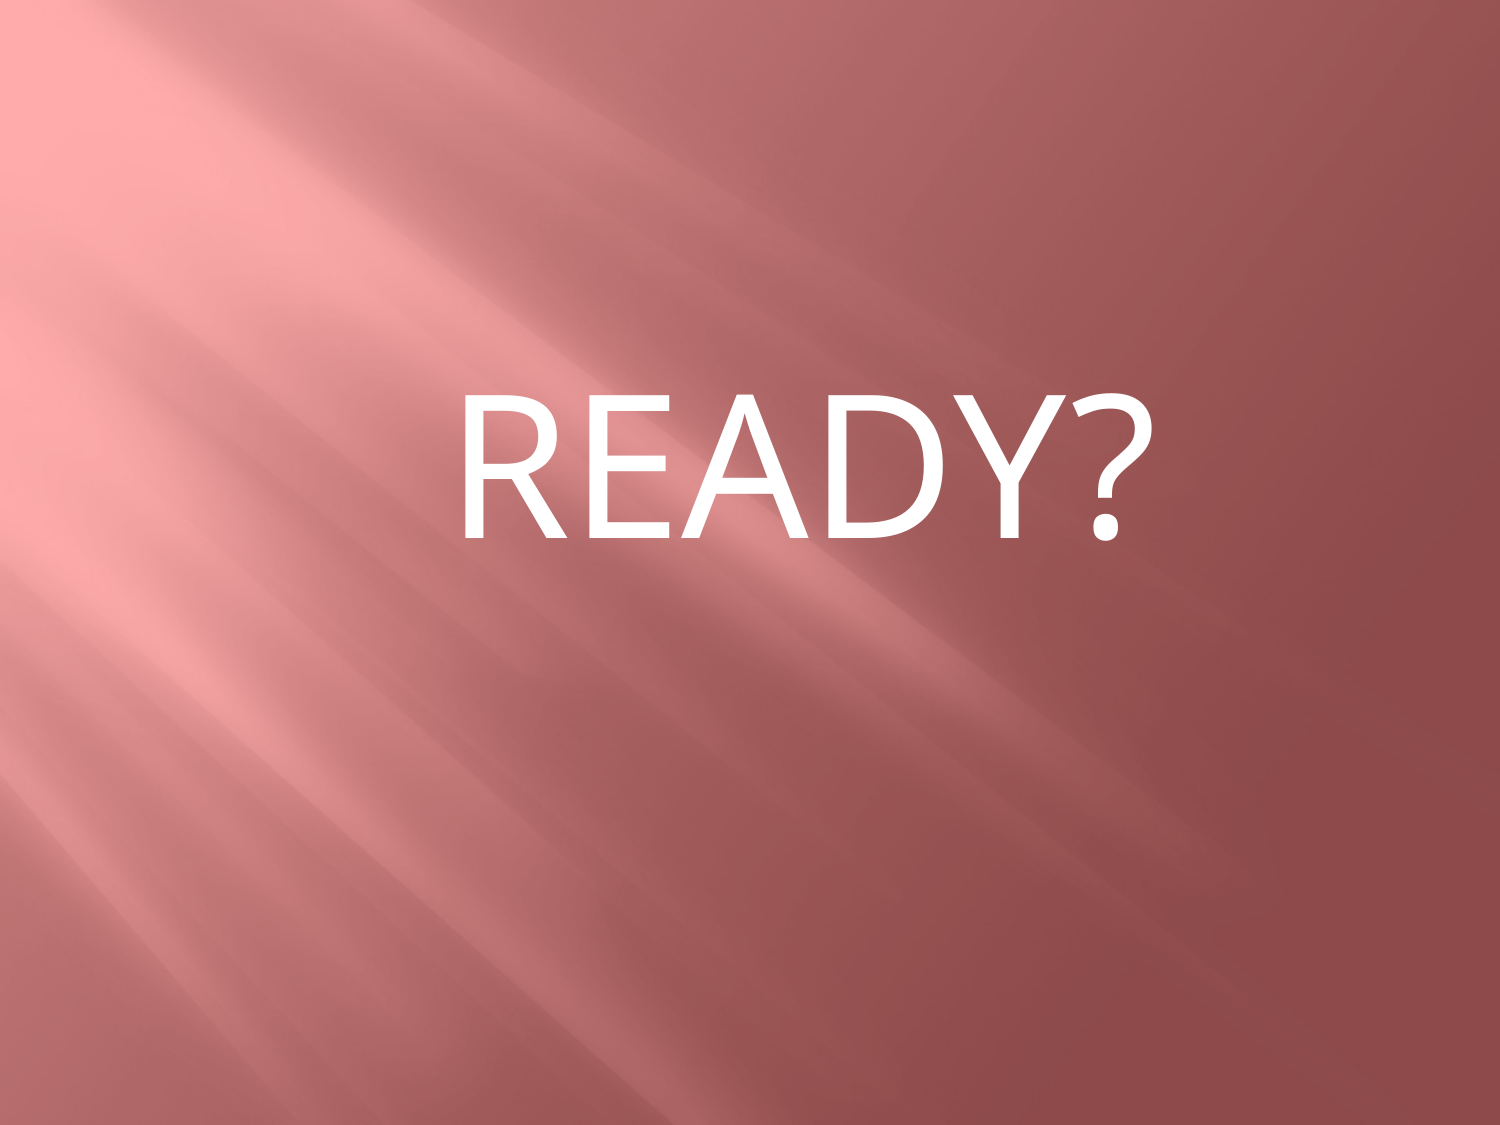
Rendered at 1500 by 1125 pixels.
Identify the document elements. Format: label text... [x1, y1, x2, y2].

text_box READY? [431, 330, 1173, 586]
